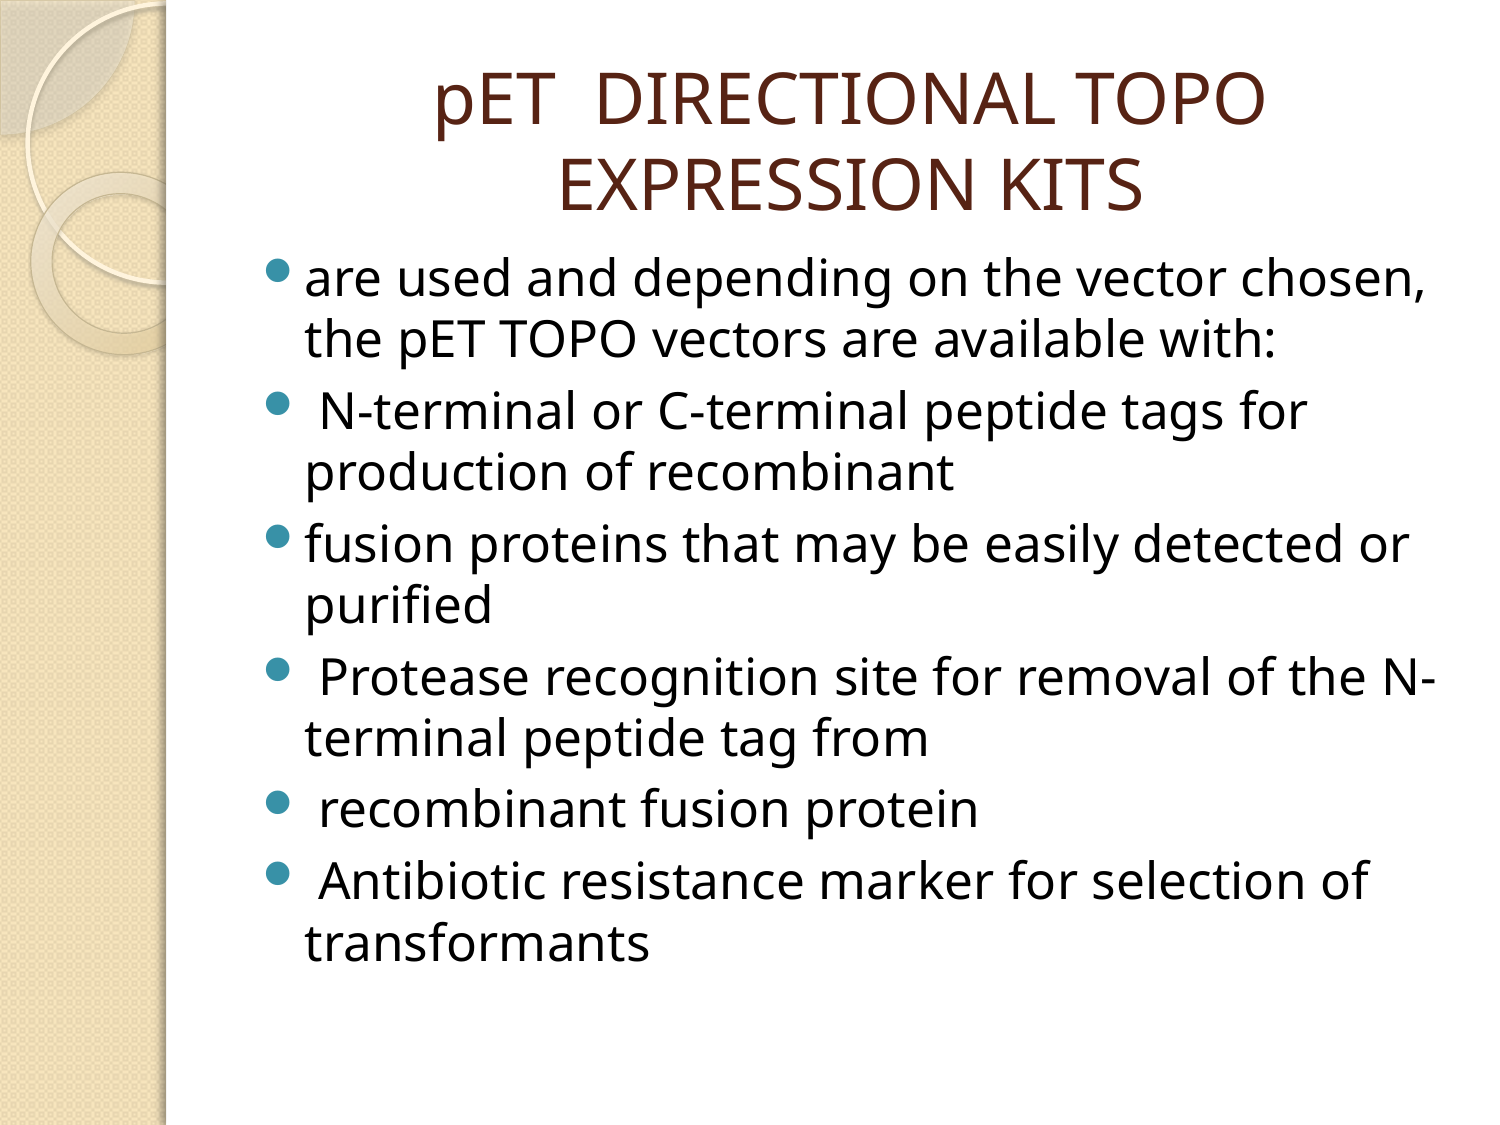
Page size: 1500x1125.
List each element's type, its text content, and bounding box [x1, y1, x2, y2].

title pET DIRECTIONAL TOPO EXPRESSION KITS [235, 45, 1466, 233]
list are used and depending on the vector chosen, the pET TOPO vectors are available with: N-terminal or C-terminal peptide tags for production of recombinant fusion proteins that may be easily detected or purified Protease recognition site for removal of the N-terminal peptide tag from recombinant fusion protein Antibiotic resistance marker for selection of transformants [235, 237, 1466, 1025]
